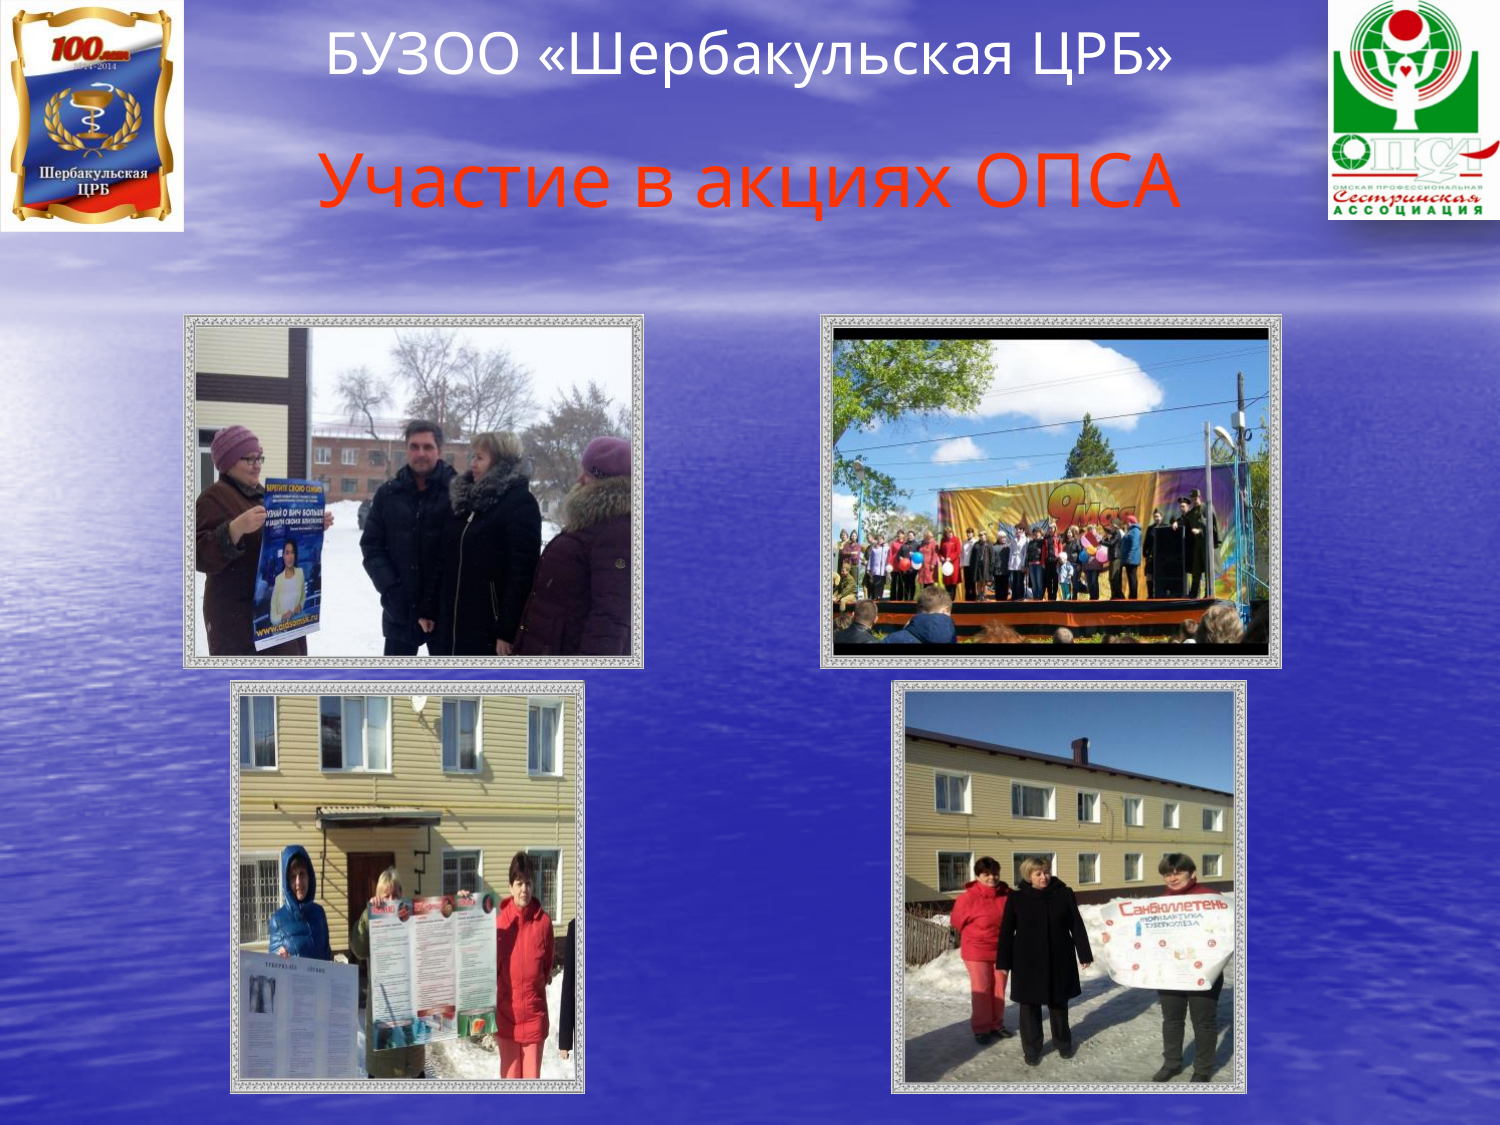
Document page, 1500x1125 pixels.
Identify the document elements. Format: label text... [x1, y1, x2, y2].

picture [0, 0, 184, 232]
title БУЗОО «Шербакульская ЦРБ» [184, 0, 1322, 102]
picture [229, 680, 585, 1095]
picture [891, 680, 1247, 1095]
picture [1328, 0, 1500, 221]
picture [820, 314, 1282, 669]
picture [182, 314, 644, 669]
text_box Участие в акциях ОПСА [187, 125, 1315, 231]
